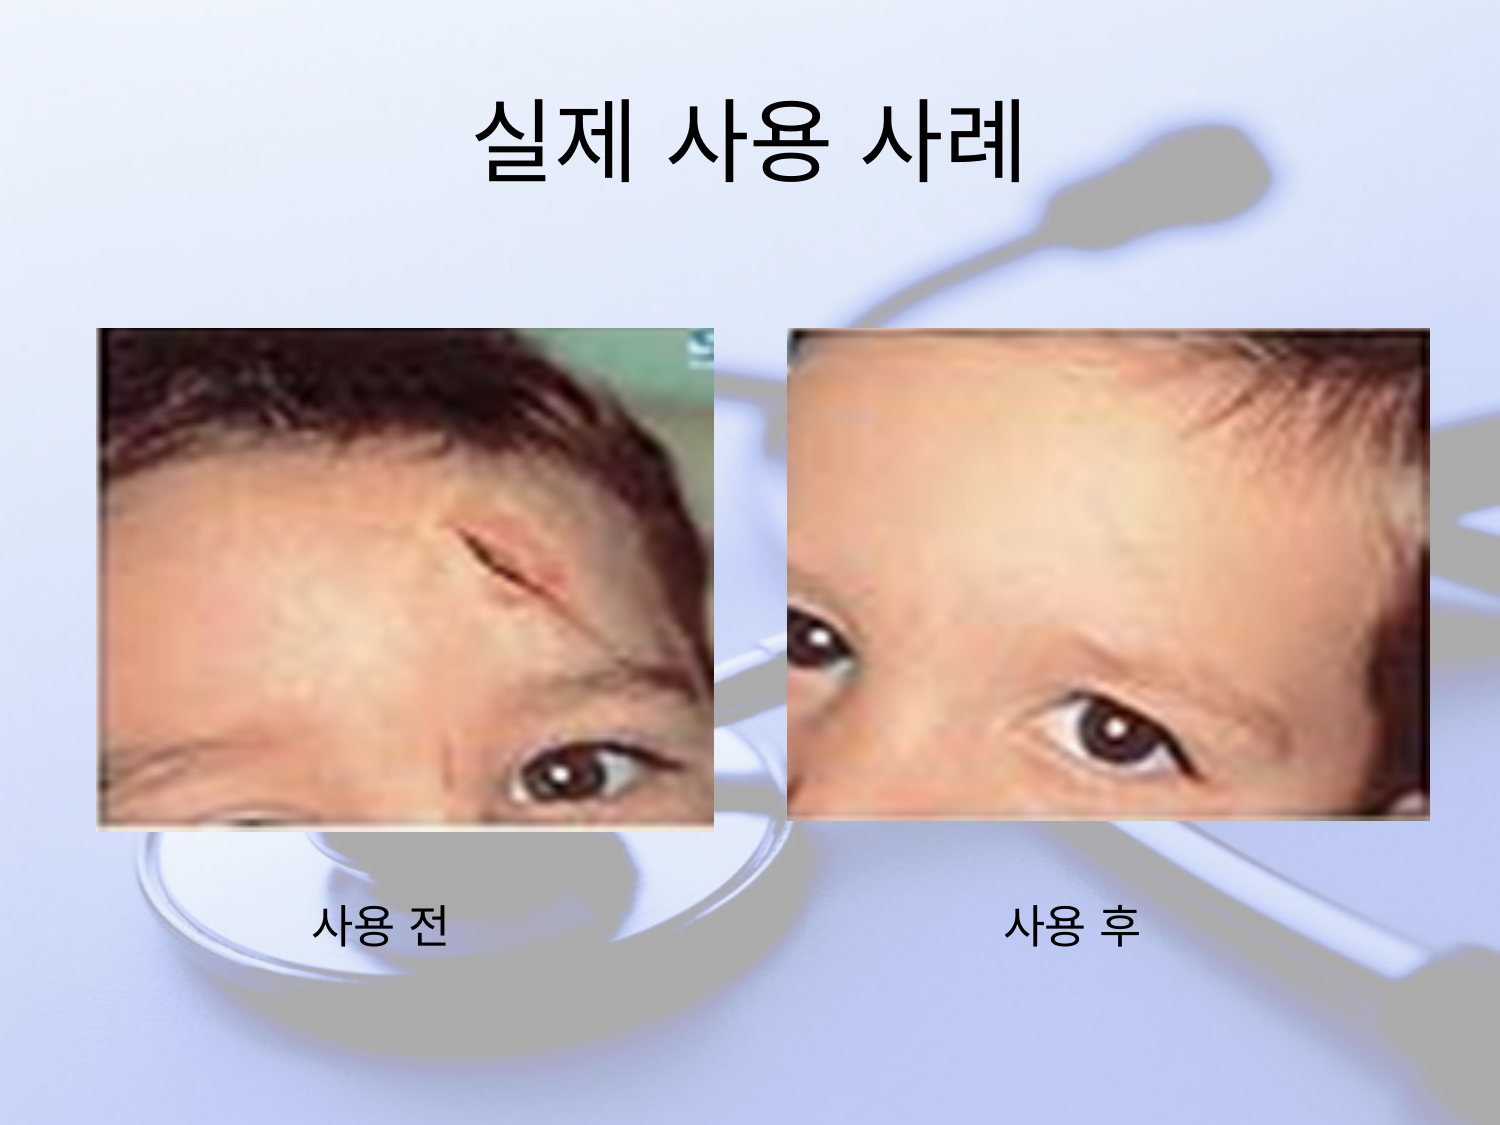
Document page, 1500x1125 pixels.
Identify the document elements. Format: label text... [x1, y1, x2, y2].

title 실제 사용 사례 [75, 45, 1425, 233]
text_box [95, 327, 1430, 962]
